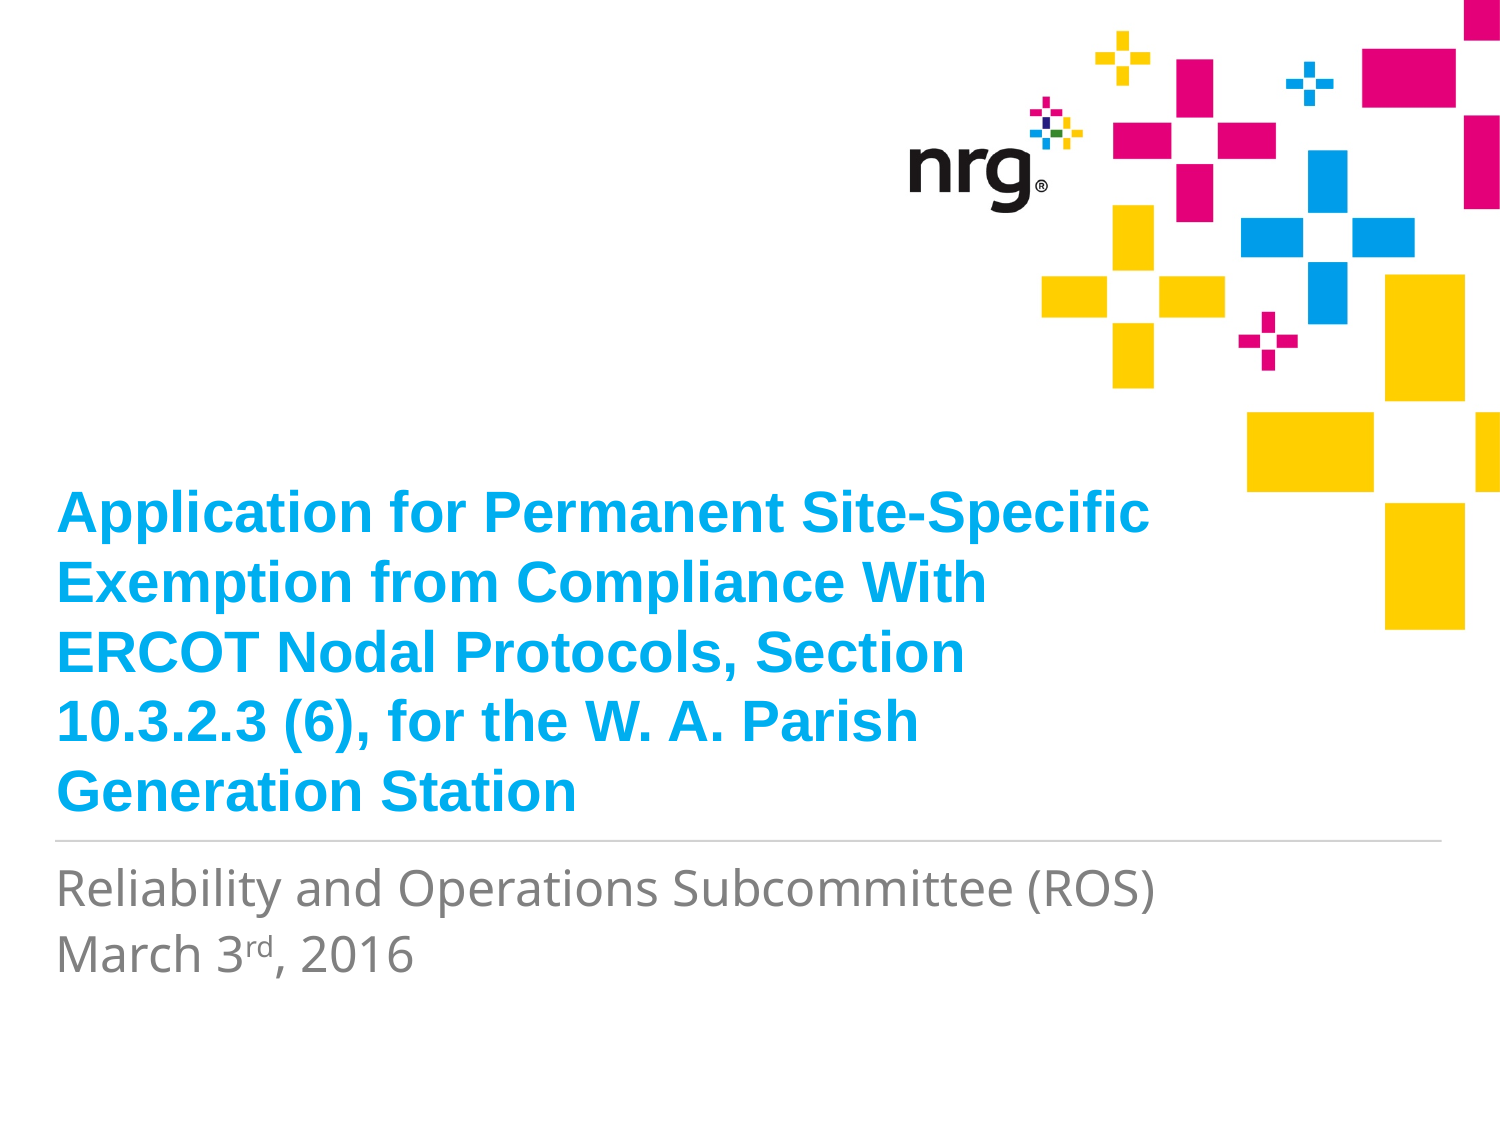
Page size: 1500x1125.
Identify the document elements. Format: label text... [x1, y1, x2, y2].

list Reliability and Operations Subcommittee (ROS) March 3rd, 2016 [40, 842, 1296, 962]
picture [0, 0, 1500, 1125]
subtitle Application for Permanent Site-Specific Exemption from Compliance With ERCOT Nodal Protocols, Section 10.3.2.3 (6), for the W. A. Parish Generation Station [41, 704, 1194, 831]
